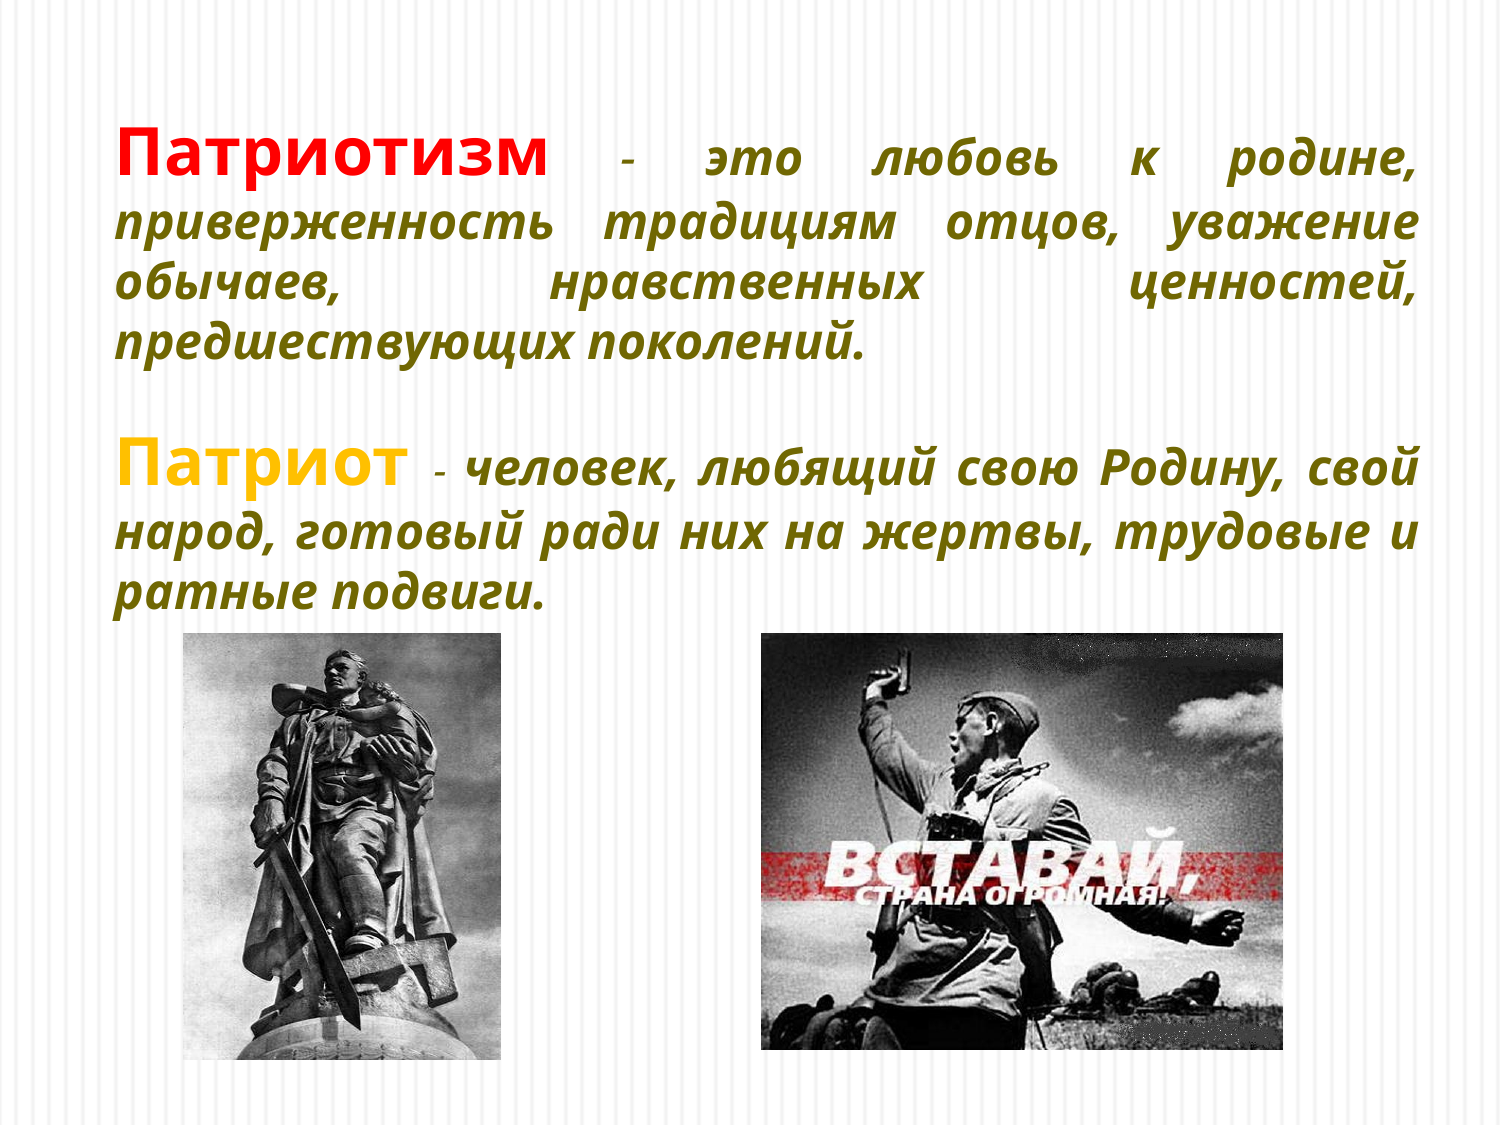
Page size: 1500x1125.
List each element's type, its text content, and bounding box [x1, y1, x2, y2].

picture [761, 632, 1283, 1050]
text_box Патриотизм - это любовь к родине, приверженность традициям отцов, уважение обычаев, нравственных ценностей, предшествующих поколений. Патриот - человек, любящий свою Родину, свой народ, готовый ради них на жертвы, трудовые и ратные подвиги. [100, 101, 1436, 627]
picture [182, 633, 501, 1060]
